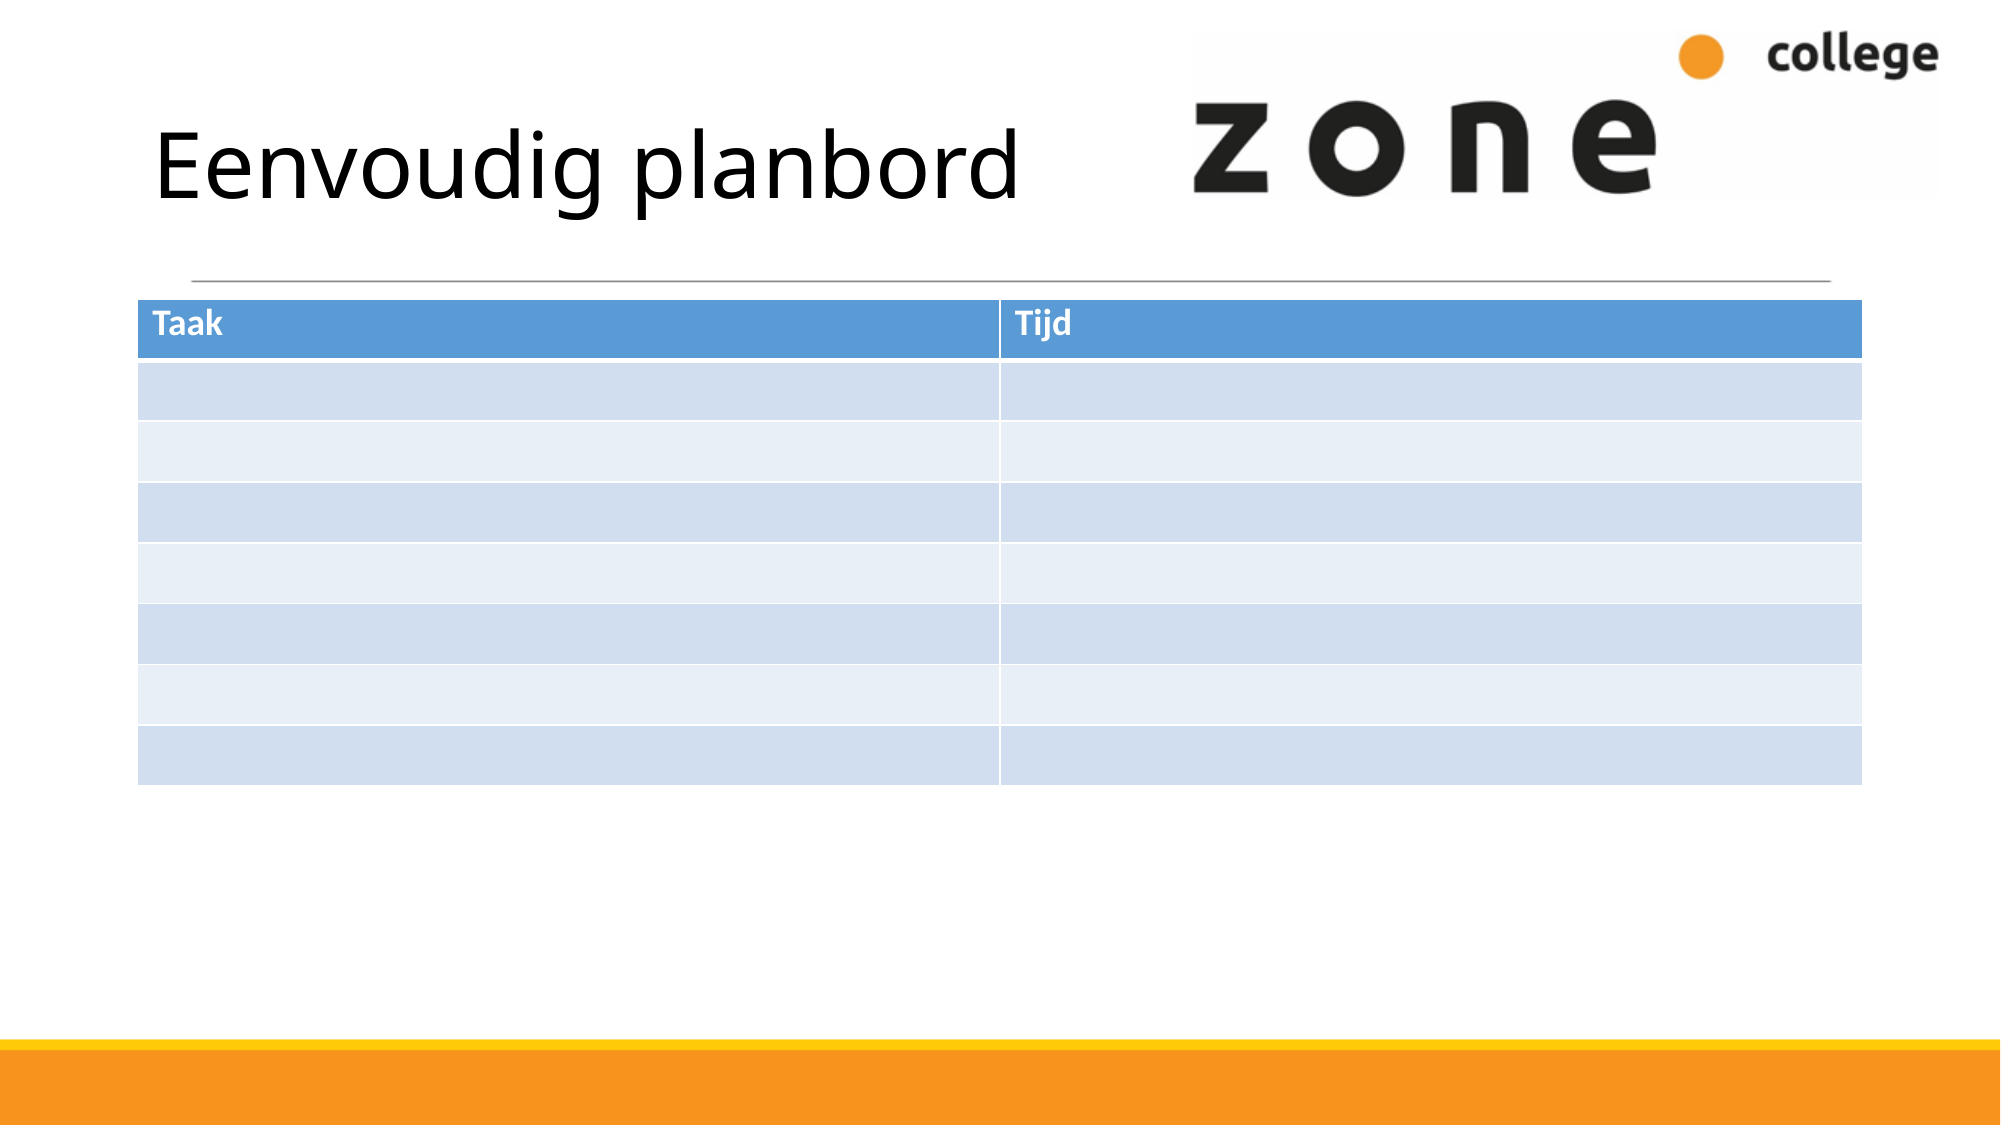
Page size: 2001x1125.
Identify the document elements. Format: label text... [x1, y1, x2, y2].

table_header Tijd [1001, 300, 1862, 358]
title Eenvoudig planbord [137, 59, 1863, 278]
table_cell [1001, 665, 1862, 724]
table_cell [1001, 422, 1862, 481]
table_header Taak [138, 300, 999, 358]
table_cell [138, 483, 999, 542]
table_cell [1001, 363, 1862, 420]
table_cell [1001, 483, 1862, 542]
table_cell [1001, 544, 1862, 603]
table_cell [1001, 604, 1862, 664]
table_cell [138, 363, 999, 420]
table_cell [138, 604, 999, 664]
picture [0, 0, 2001, 1125]
table_cell [1001, 726, 1862, 785]
table_cell [138, 665, 999, 724]
table_cell [138, 422, 999, 481]
table_cell [138, 544, 999, 603]
table_cell [138, 726, 999, 785]
